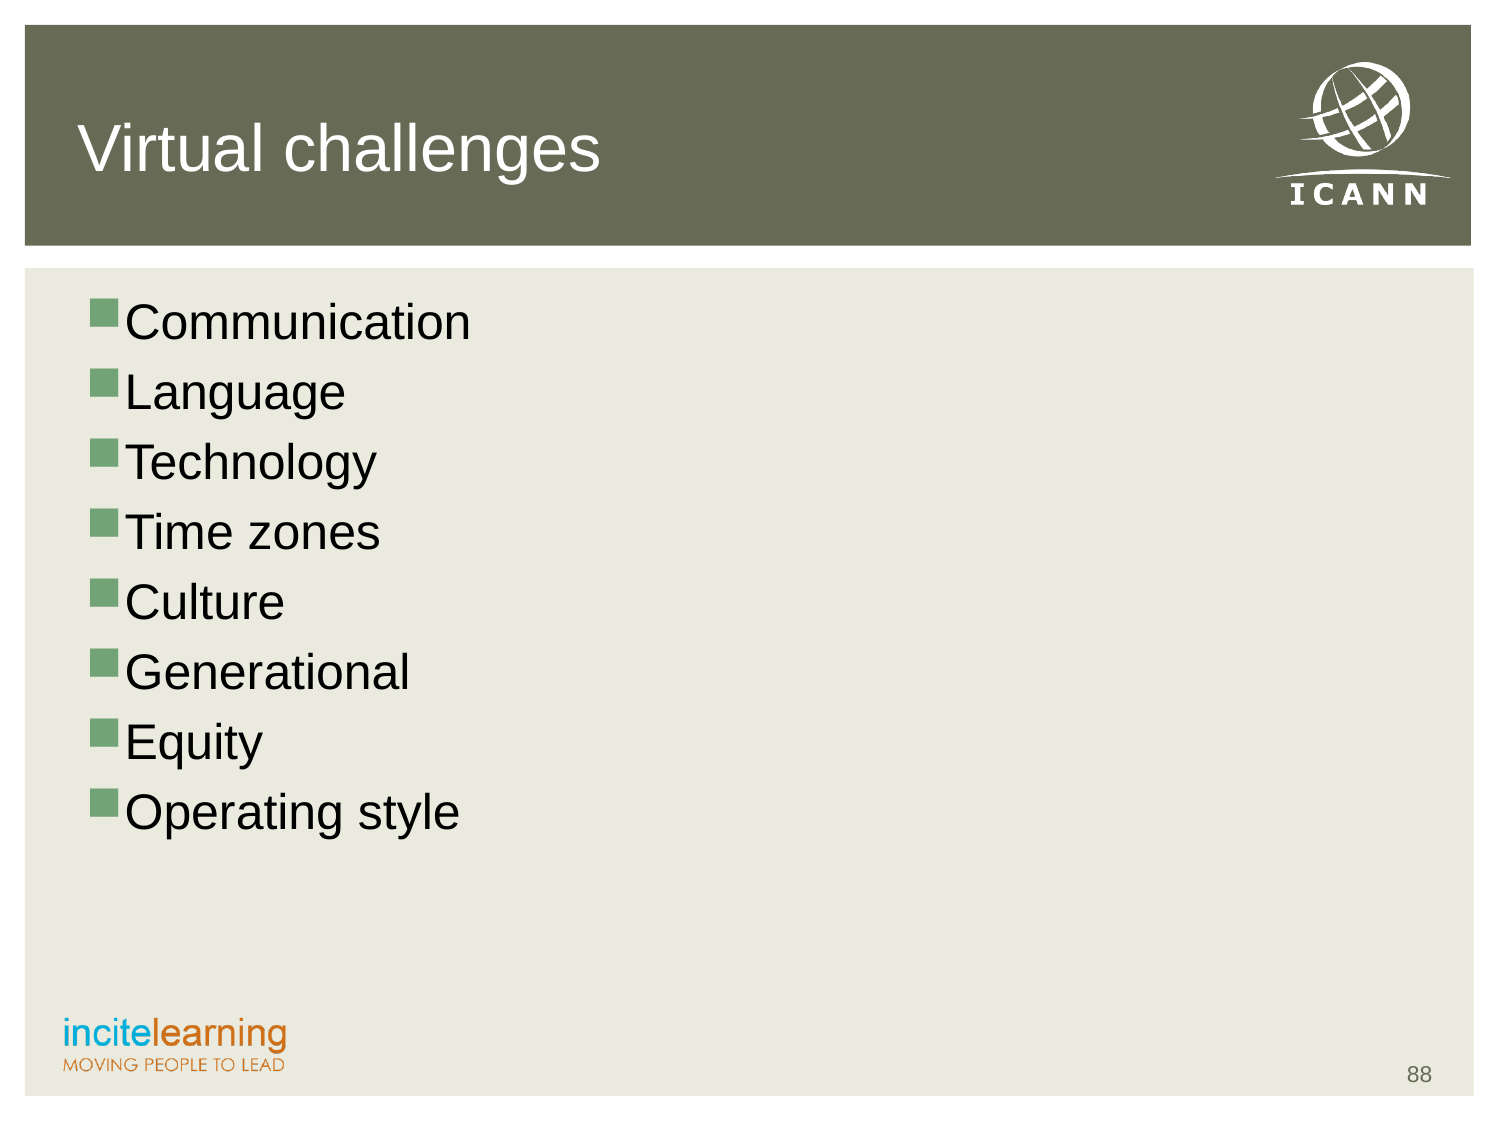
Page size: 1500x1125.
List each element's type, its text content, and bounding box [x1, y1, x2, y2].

picture [1438, 62, 1453, 205]
slide_number 88 [1370, 1049, 1469, 1097]
title Virtual challenges [62, 58, 1438, 232]
picture [62, 1012, 288, 1076]
list Communication Language Technology Time zones Culture Generational Equity Operating style [62, 281, 1442, 1005]
